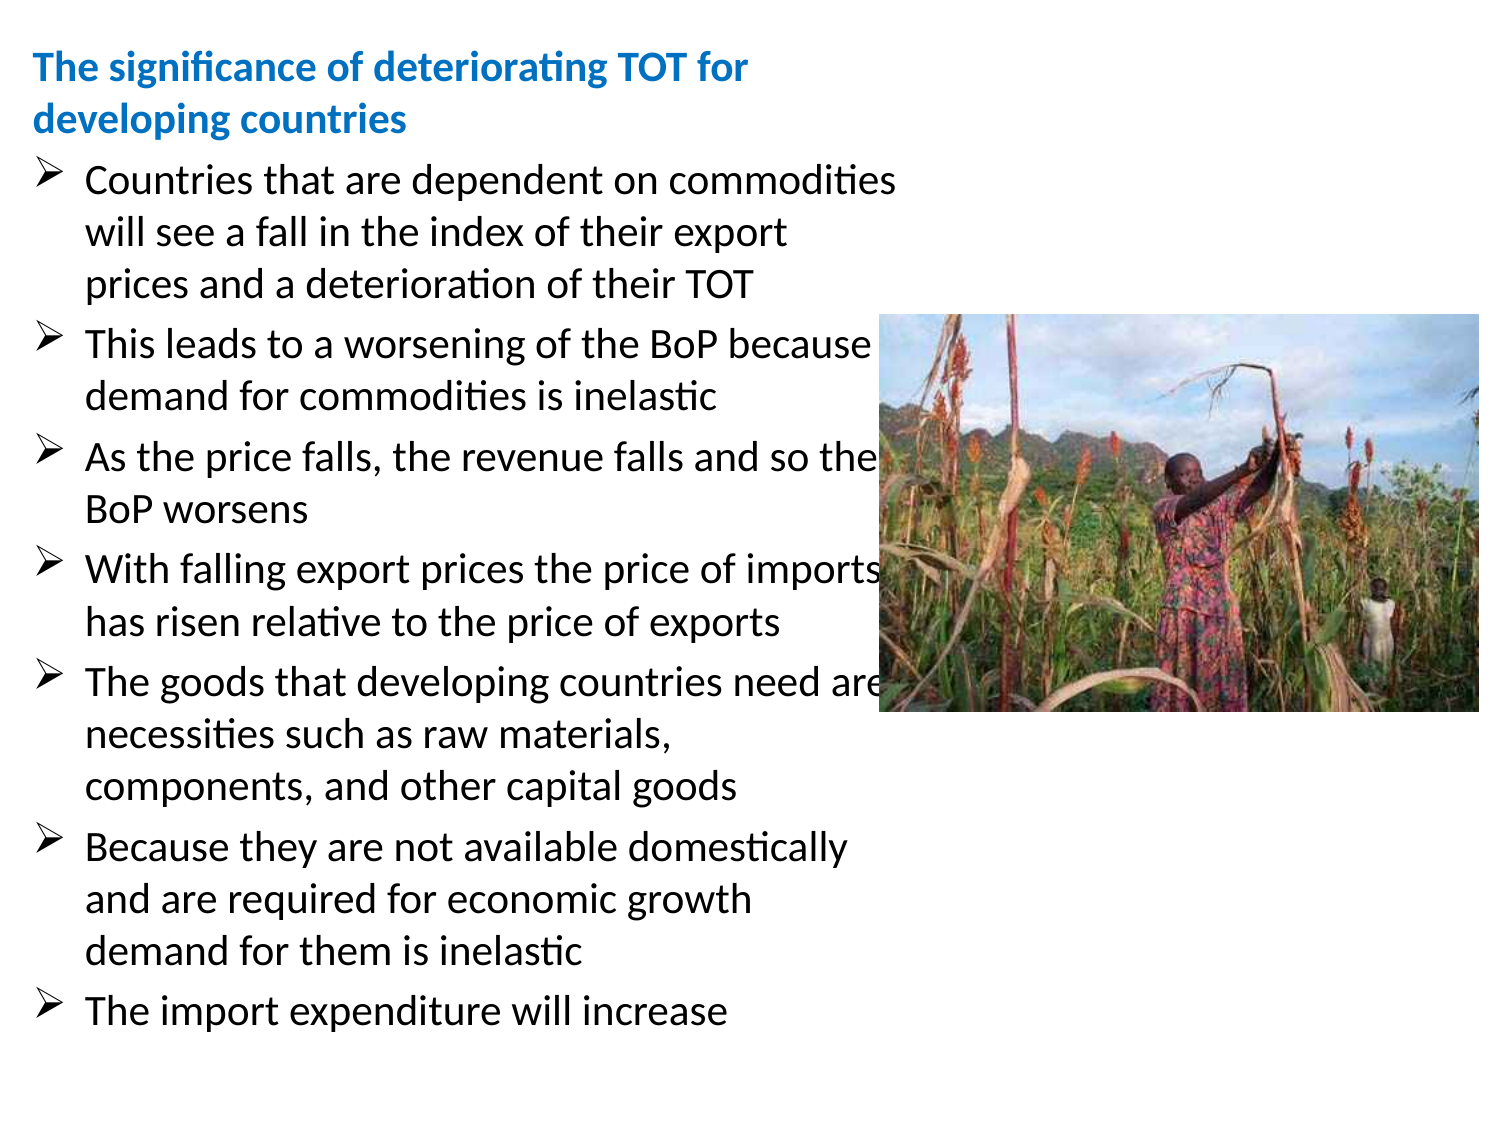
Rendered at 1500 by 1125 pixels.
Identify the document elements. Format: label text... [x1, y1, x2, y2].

list The significance of deteriorating TOT for developing countries Countries that are dependent on commodities will see a fall in the index of their export prices and a deterioration of their TOT This leads to a worsening of the BoP because demand for commodities is inelastic As the price falls, the revenue falls and so the BoP worsens With falling export prices the price of imports has risen relative to the price of exports The goods that developing countries need are necessities such as raw materials, components, and other capital goods Because they are not available domestically and are required for economic growth demand for them is inelastic The import expenditure will increase [17, 30, 916, 1094]
picture [879, 314, 1479, 712]
